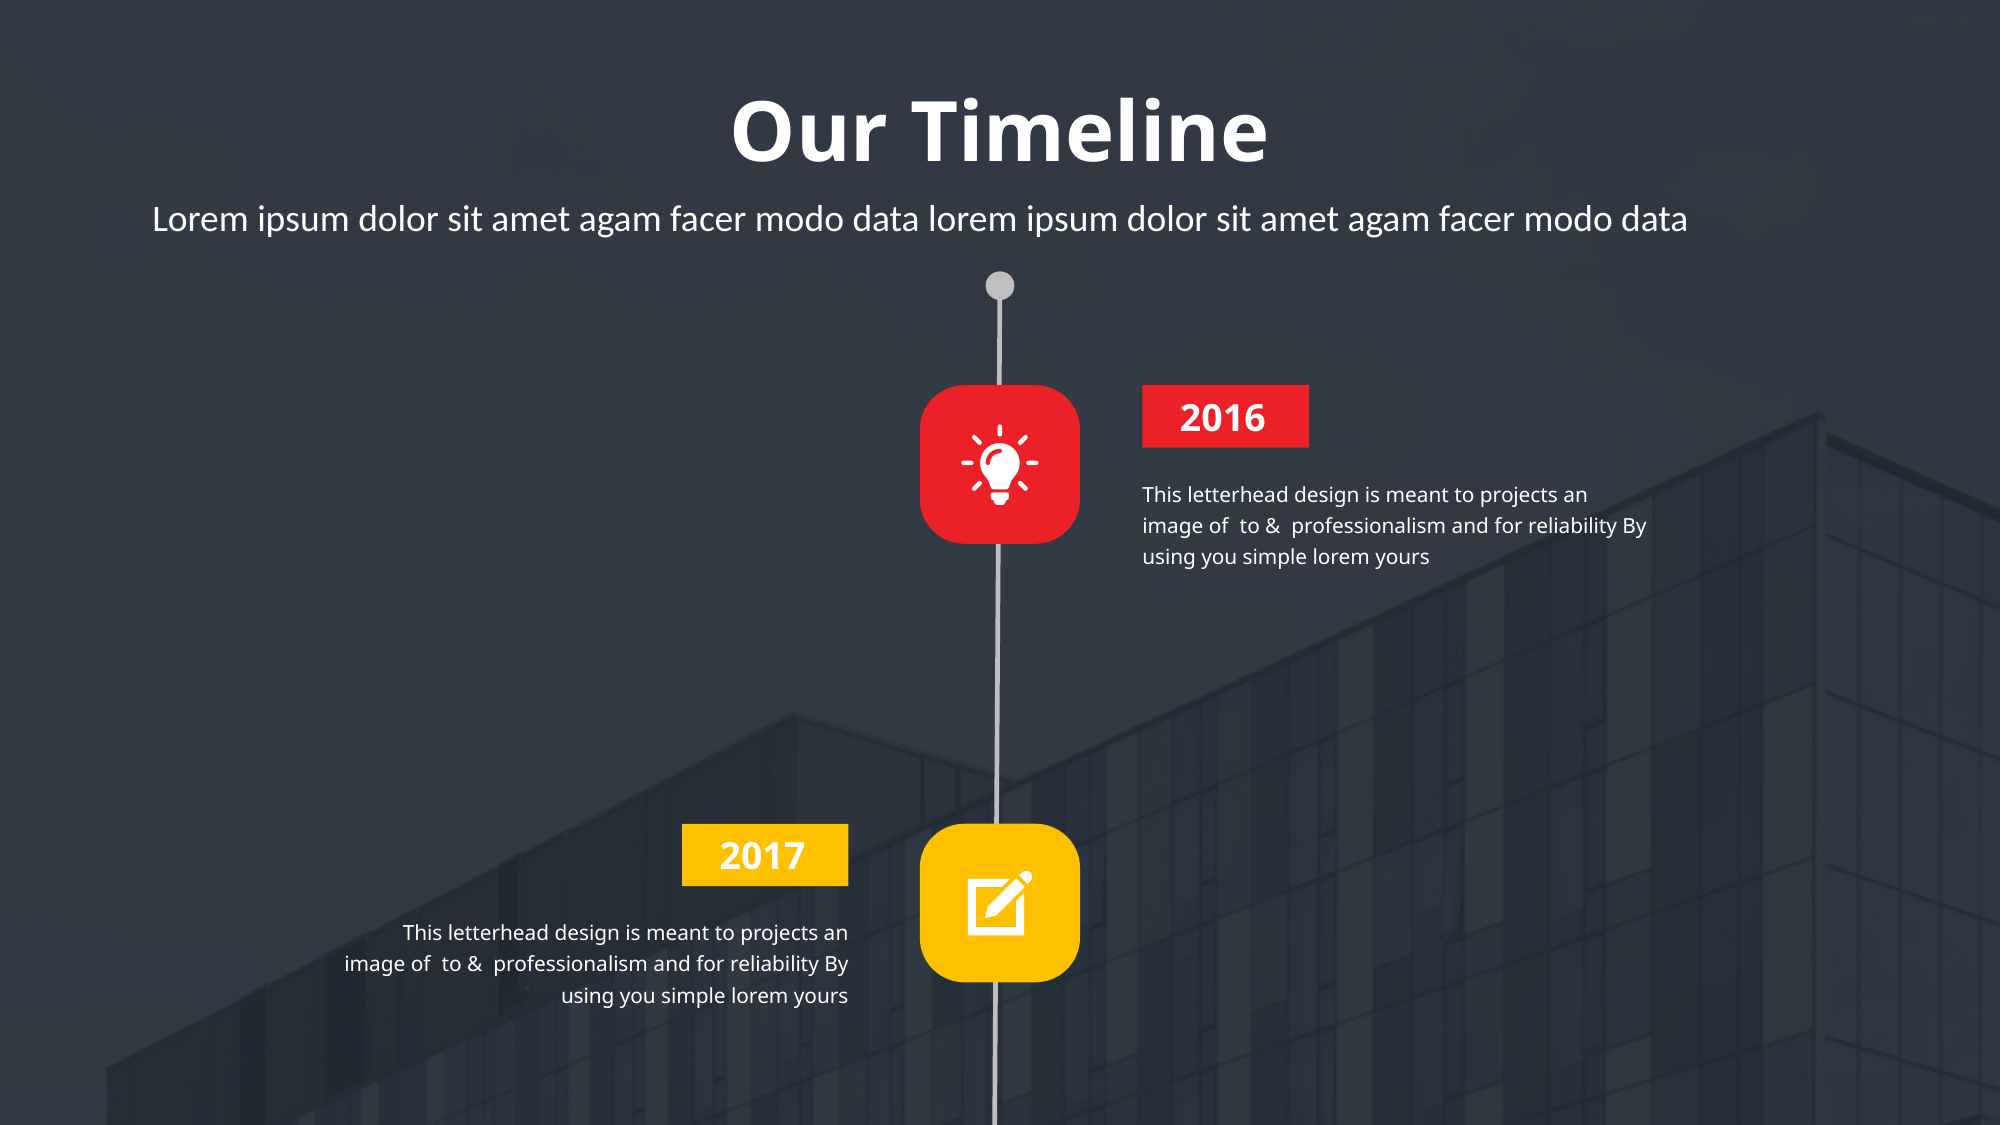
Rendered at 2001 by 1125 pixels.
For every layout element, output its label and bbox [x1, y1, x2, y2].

picture [0, 0, 2000, 1125]
text_box [994, 274, 1000, 1125]
